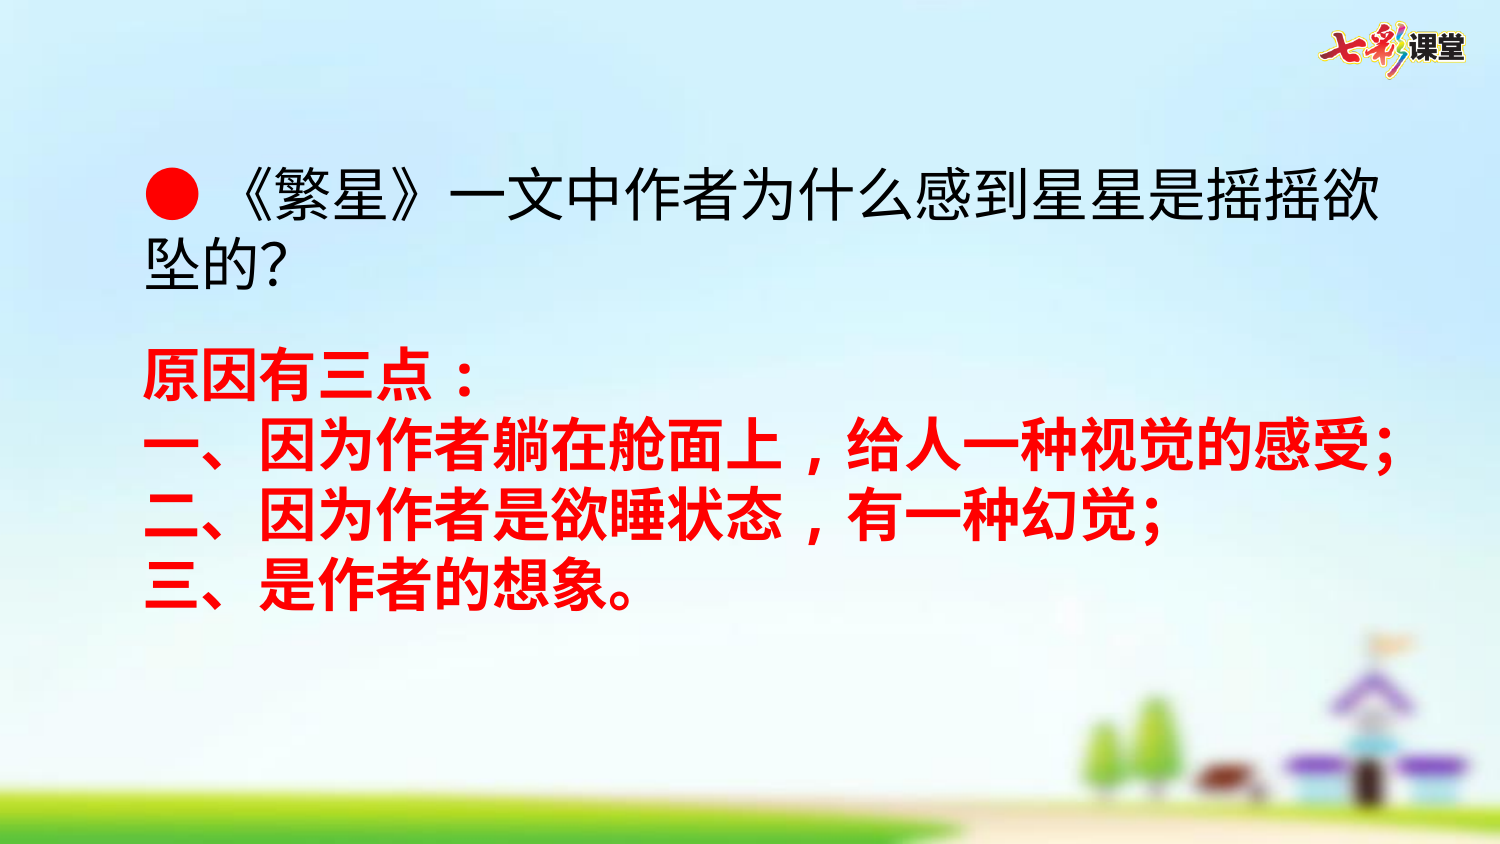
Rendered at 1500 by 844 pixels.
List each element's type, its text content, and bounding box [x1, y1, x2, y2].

text_box 原因有三点: 一、因为作者躺在舱面上,给人一种视觉的感受； 二、因为作者是欲睡状态,有一种幻觉； 三、是作者的想象。 [127, 331, 1400, 626]
text_box ●《繁星》一文中作者为什么感到星星是摇摇欲坠的？ [128, 150, 1420, 305]
picture [0, 0, 1500, 844]
